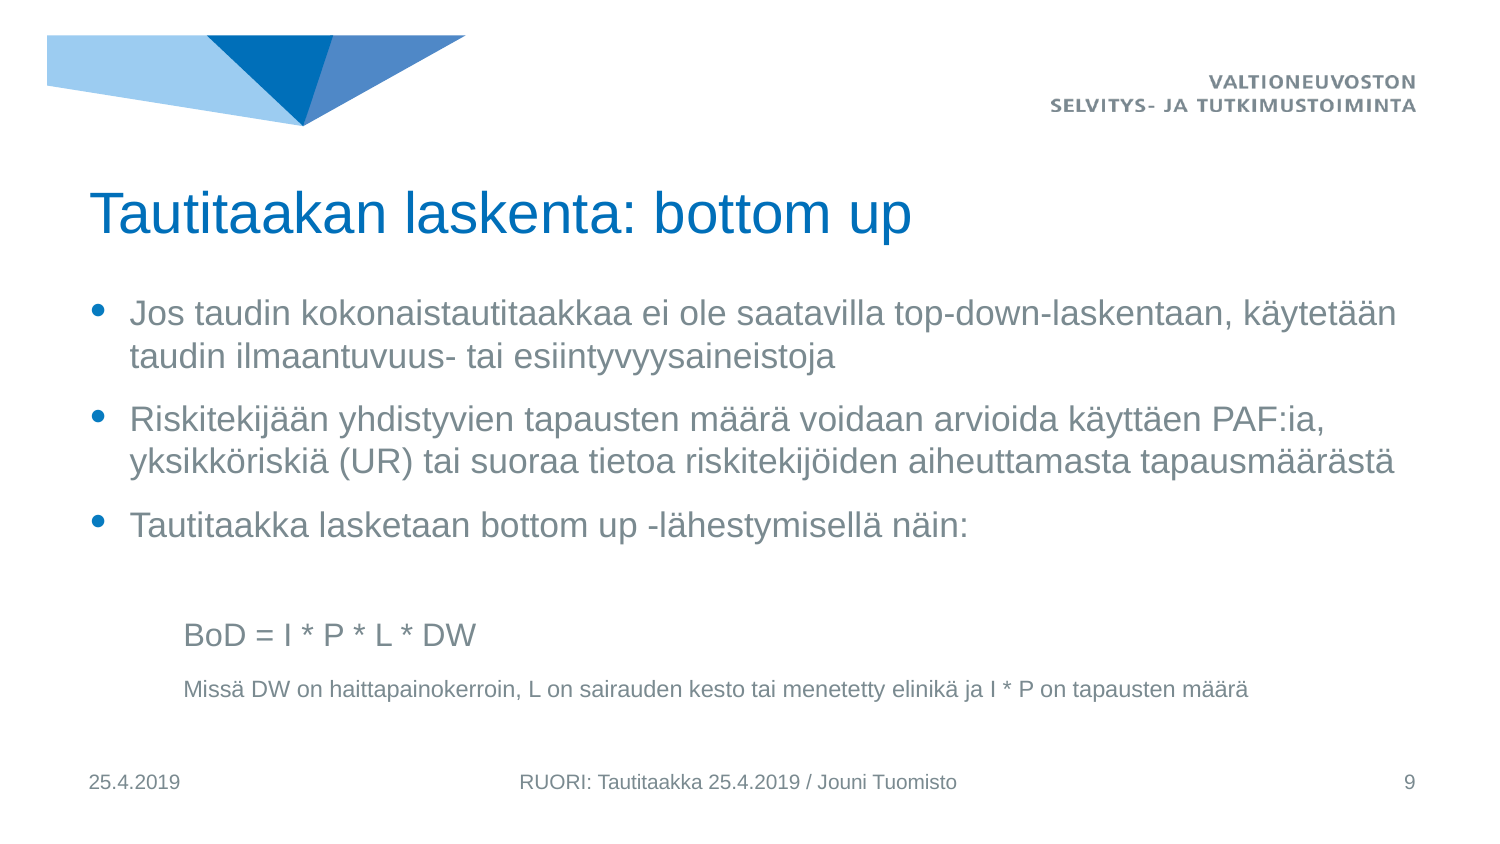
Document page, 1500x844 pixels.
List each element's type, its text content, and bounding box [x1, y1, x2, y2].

slide_number 9 [1352, 767, 1416, 796]
picture [1051, 75, 1416, 112]
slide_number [88, 767, 225, 796]
list Jos taudin kokonaistautitaakkaa ei ole saatavilla top-down-laskentaan, käytetään taudin ilmaantuvuus- tai esiintyvyysaineistoja Riskitekijään yhdistyvien tapausten määrä voidaan arvioida käyttäen PAF:ia, yksikköriskiä (UR) tai suoraa tietoa riskitekijöiden aiheuttamasta tapausmäärästä Tautitaakka lasketaan bottom up -lähestymisellä näin: BoD = I * P * L * DW Missä DW on haittapainokerroin, L on sairauden kesto tai menetetty elinikä ja I * P on tapausten määrä [74, 282, 1425, 754]
footer RUORI: Tautitaakka 25.4.2019 / Jouni Tuomisto [454, 767, 1022, 796]
title Tautitaakan laskenta: bottom up [74, 156, 1425, 272]
